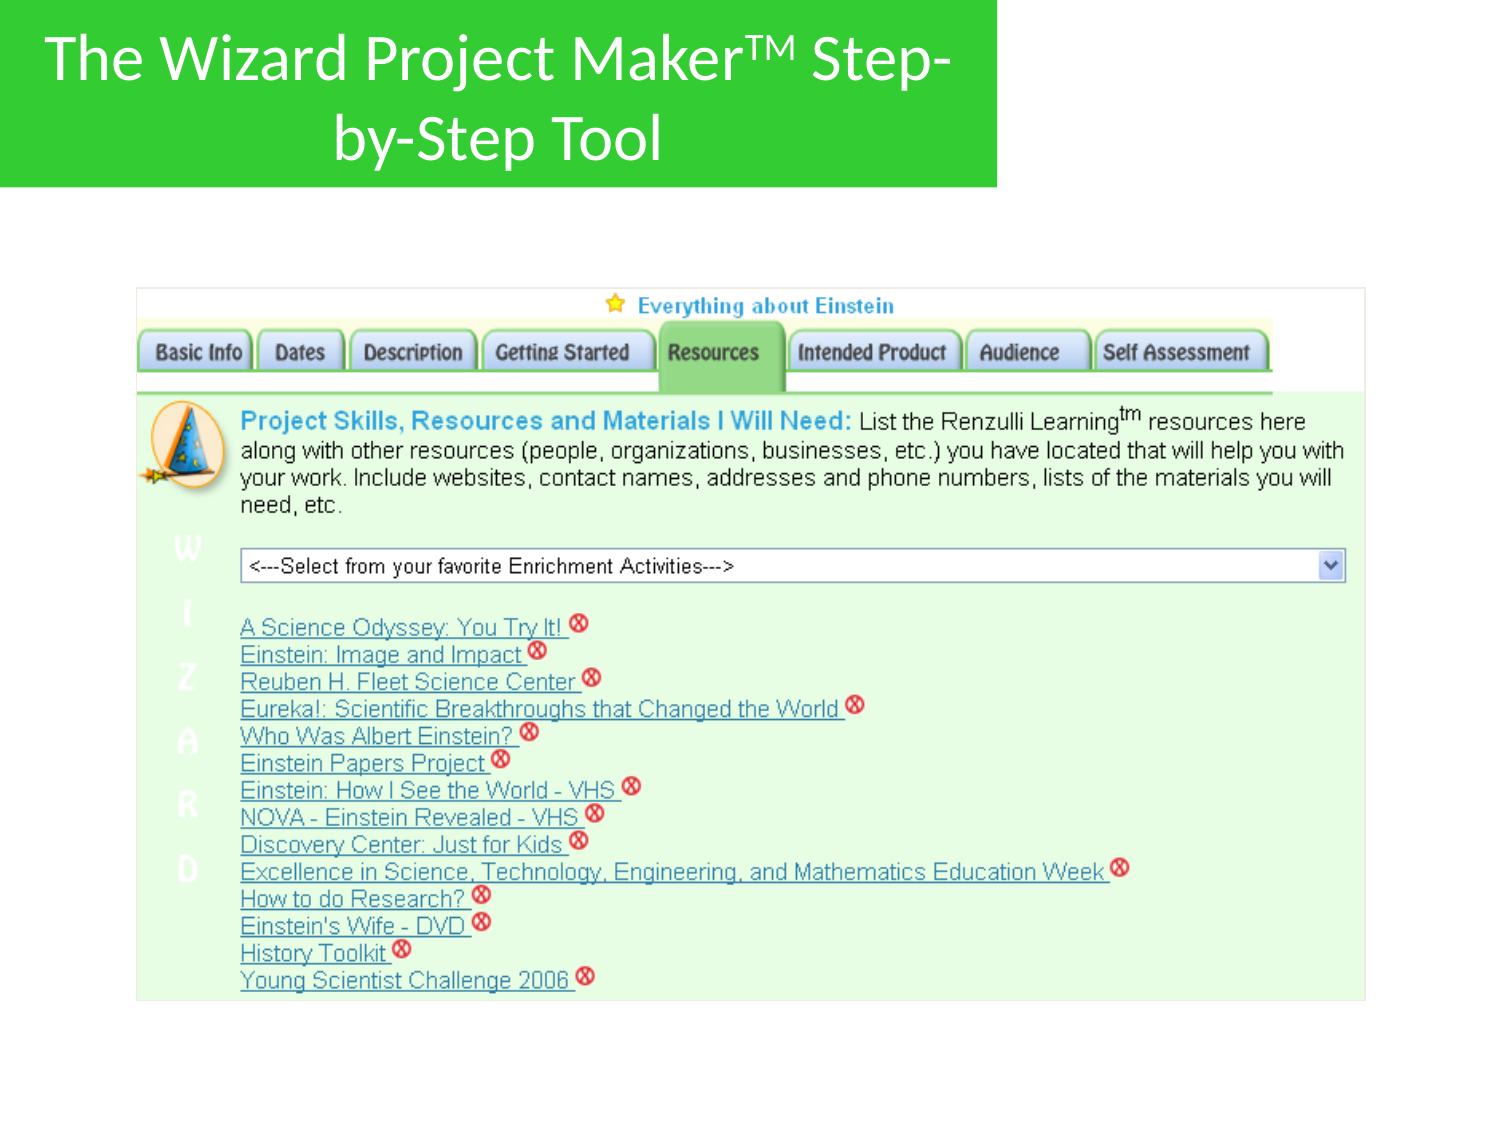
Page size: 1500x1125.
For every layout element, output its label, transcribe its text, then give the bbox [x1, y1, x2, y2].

text_box The Wizard Project MakerTM Step-by-Step Tool [0, 0, 998, 188]
picture [137, 288, 1365, 1001]
